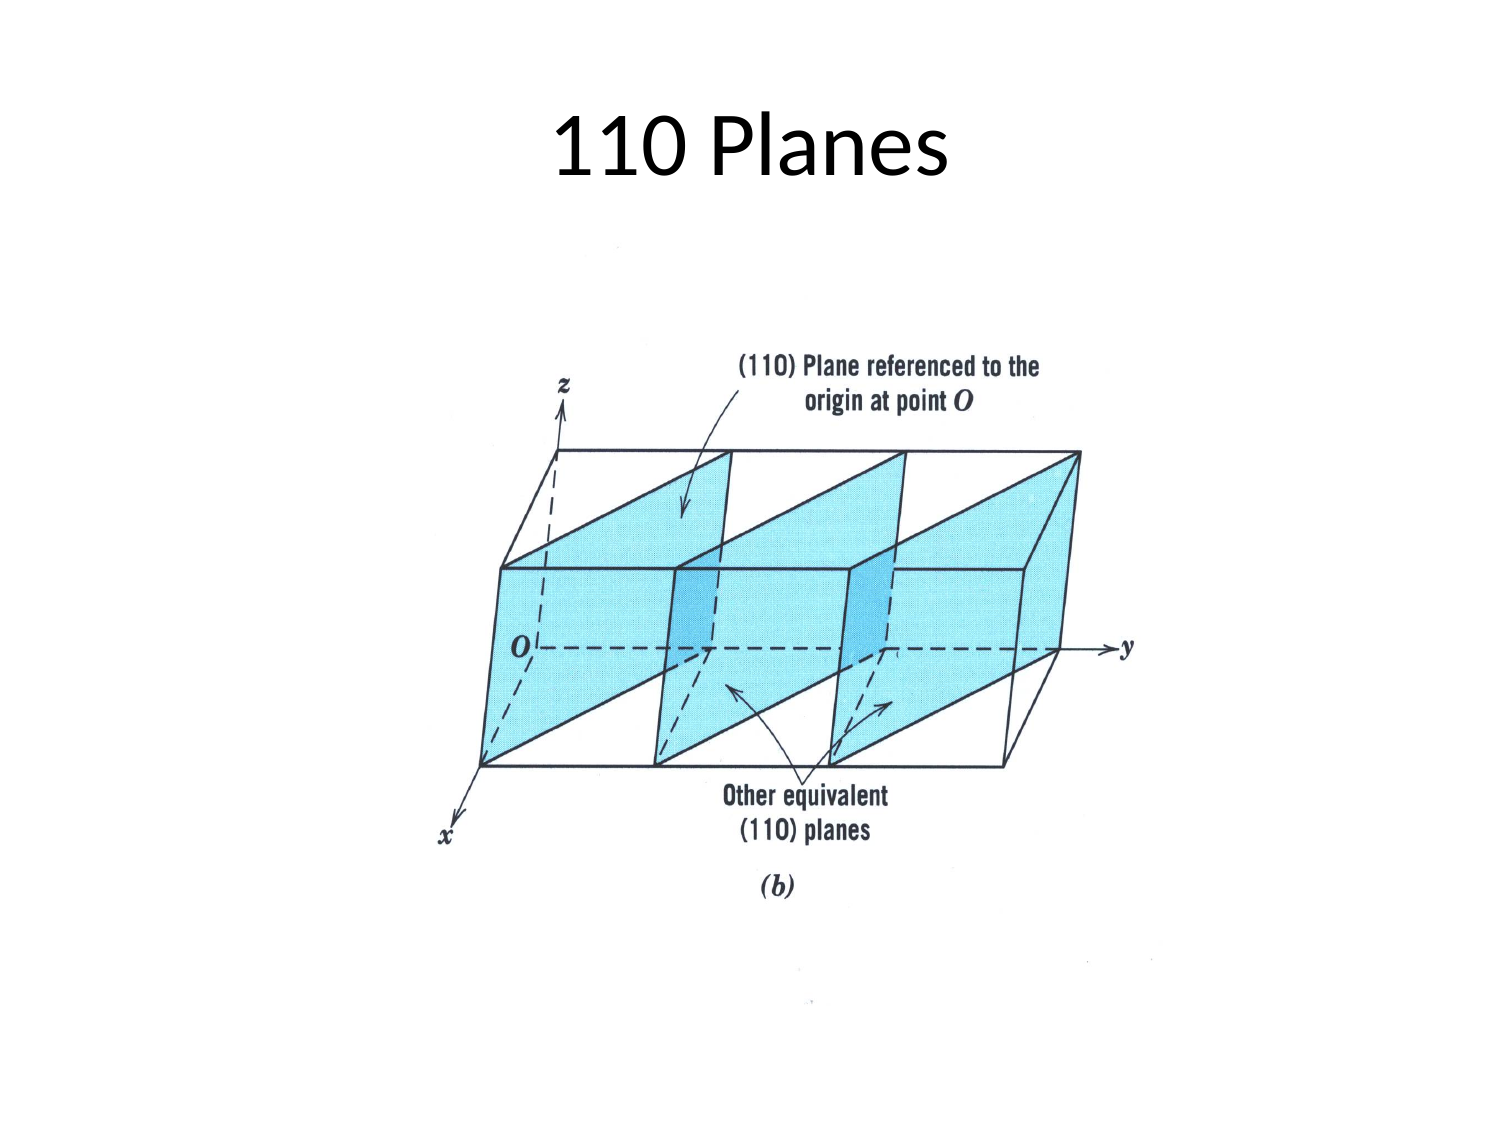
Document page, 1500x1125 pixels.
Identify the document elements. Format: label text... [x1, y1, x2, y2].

title 110 Planes [75, 45, 1425, 233]
picture [387, 237, 1163, 1006]
